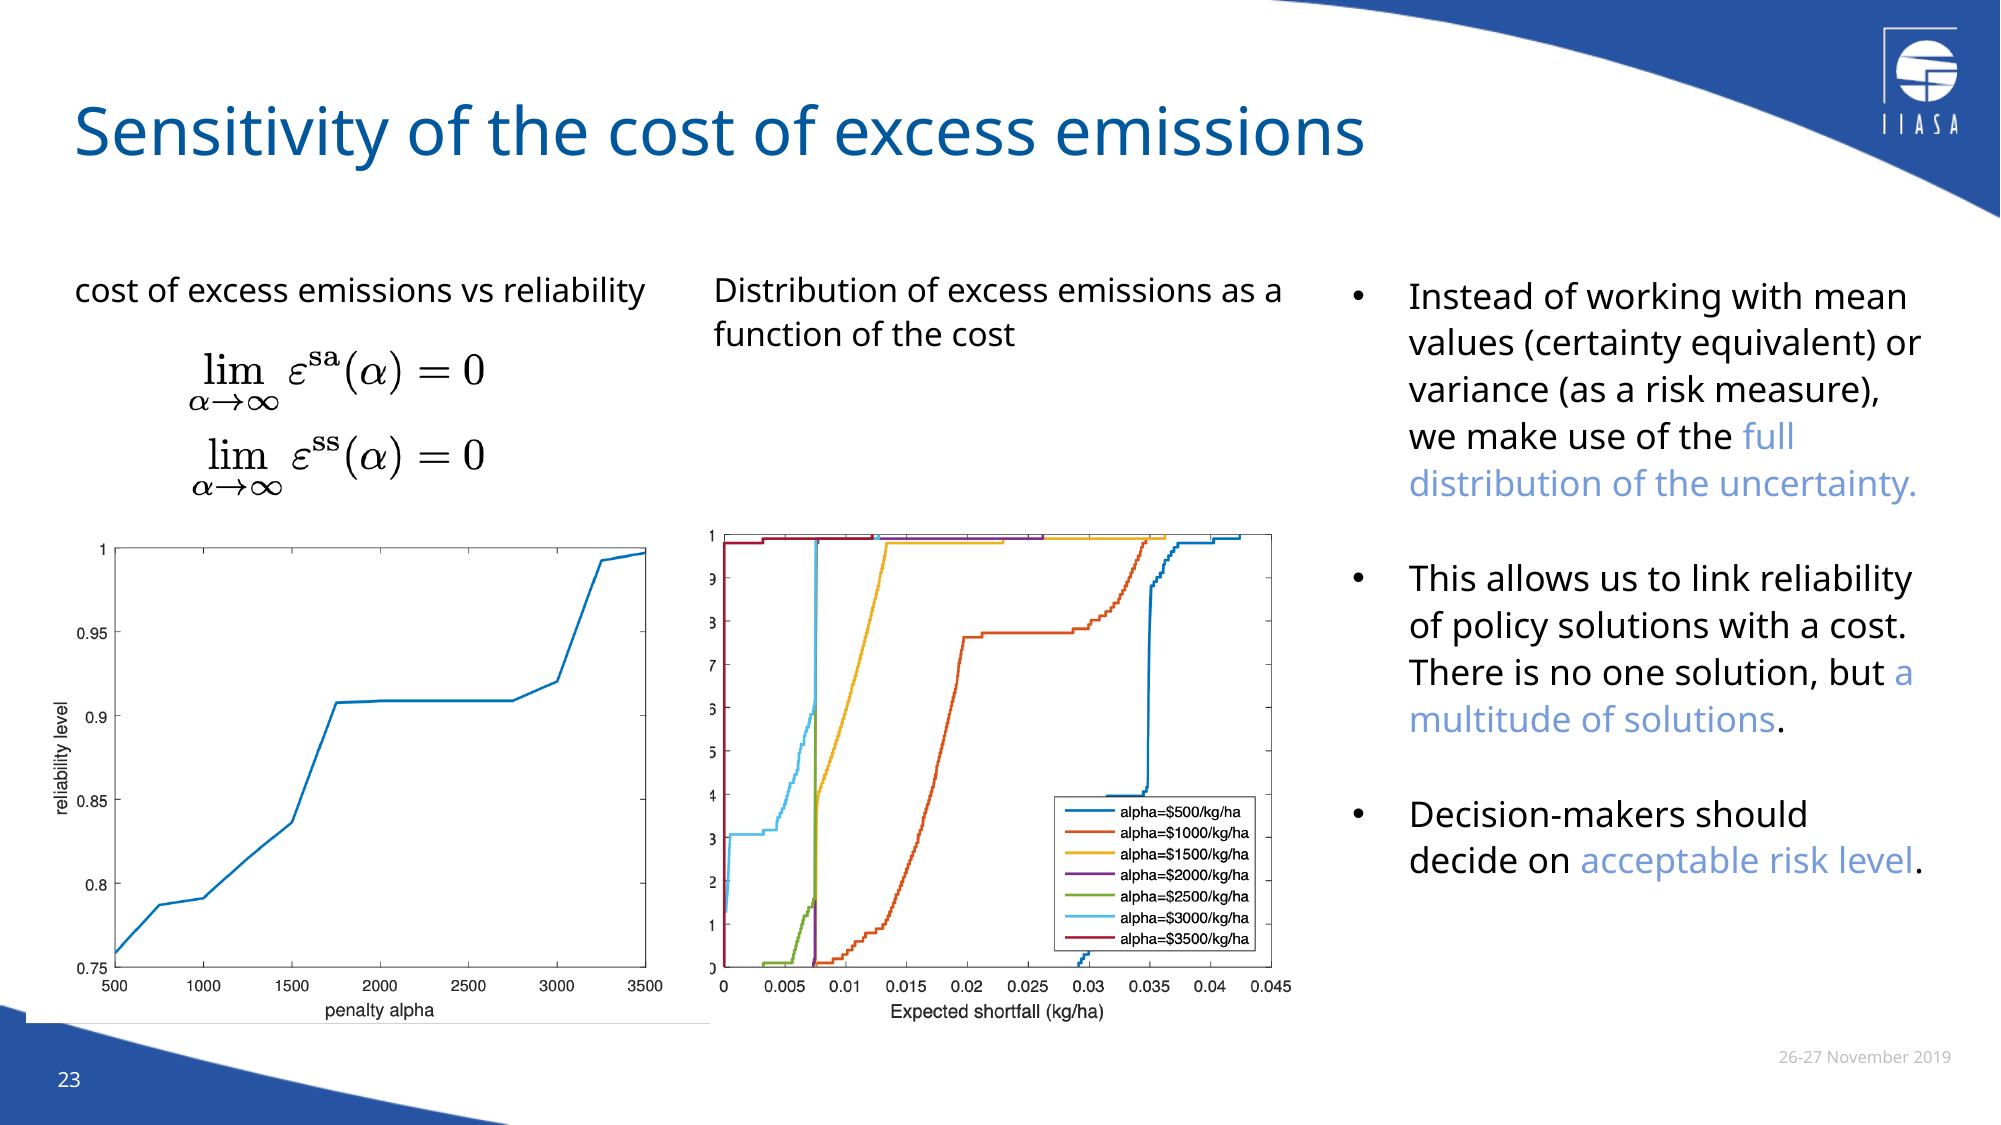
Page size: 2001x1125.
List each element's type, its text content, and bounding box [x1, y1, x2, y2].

title Sensitivity of the cost of excess emissions [59, 43, 1863, 224]
list Distribution of excess emissions as a function of the cost [698, 258, 1302, 495]
list Instead of working with mean values (certainty equivalent) or variance (as a risk measure), we make use of the full distribution of the uncertainty. This allows us to link reliability of policy solutions with a cost. There is no one solution, but a multitude of solutions. Decision-makers should decide on acceptable risk level. [1337, 261, 1941, 1007]
slide_number 23 [42, 1042, 493, 1102]
picture [0, 0, 2000, 1125]
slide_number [467, 1045, 1958, 1069]
list cost of excess emissions vs reliability [59, 258, 663, 509]
